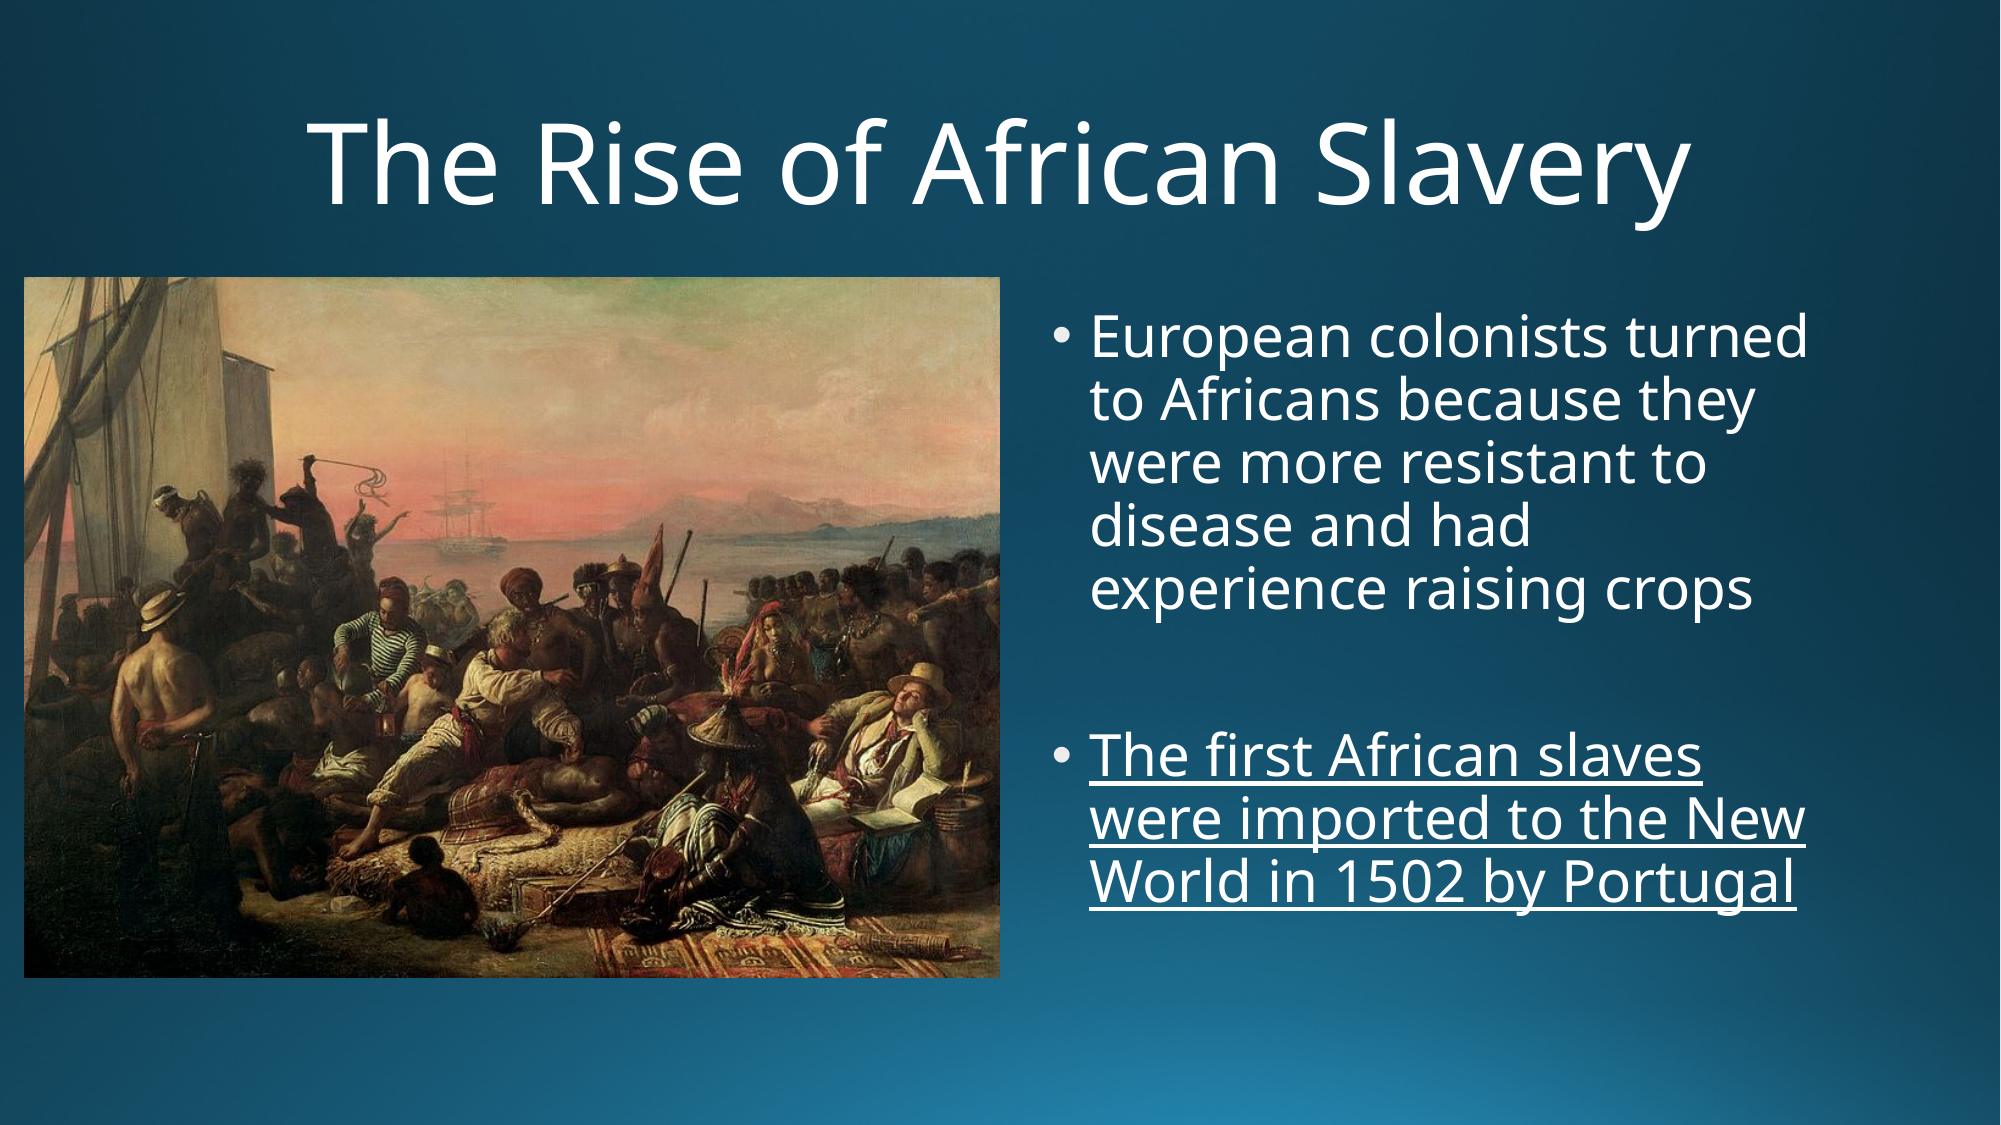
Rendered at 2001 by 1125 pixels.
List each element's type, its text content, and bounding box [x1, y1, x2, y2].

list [24, 277, 1000, 978]
picture [0, 0, 2001, 1125]
list European colonists turned to Africans because they were more resistant to disease and had experience raising crops The first African slaves were imported to the New World in 1502 by Portugal [1036, 299, 1863, 1014]
title The Rise of African Slavery [137, 59, 1863, 278]
